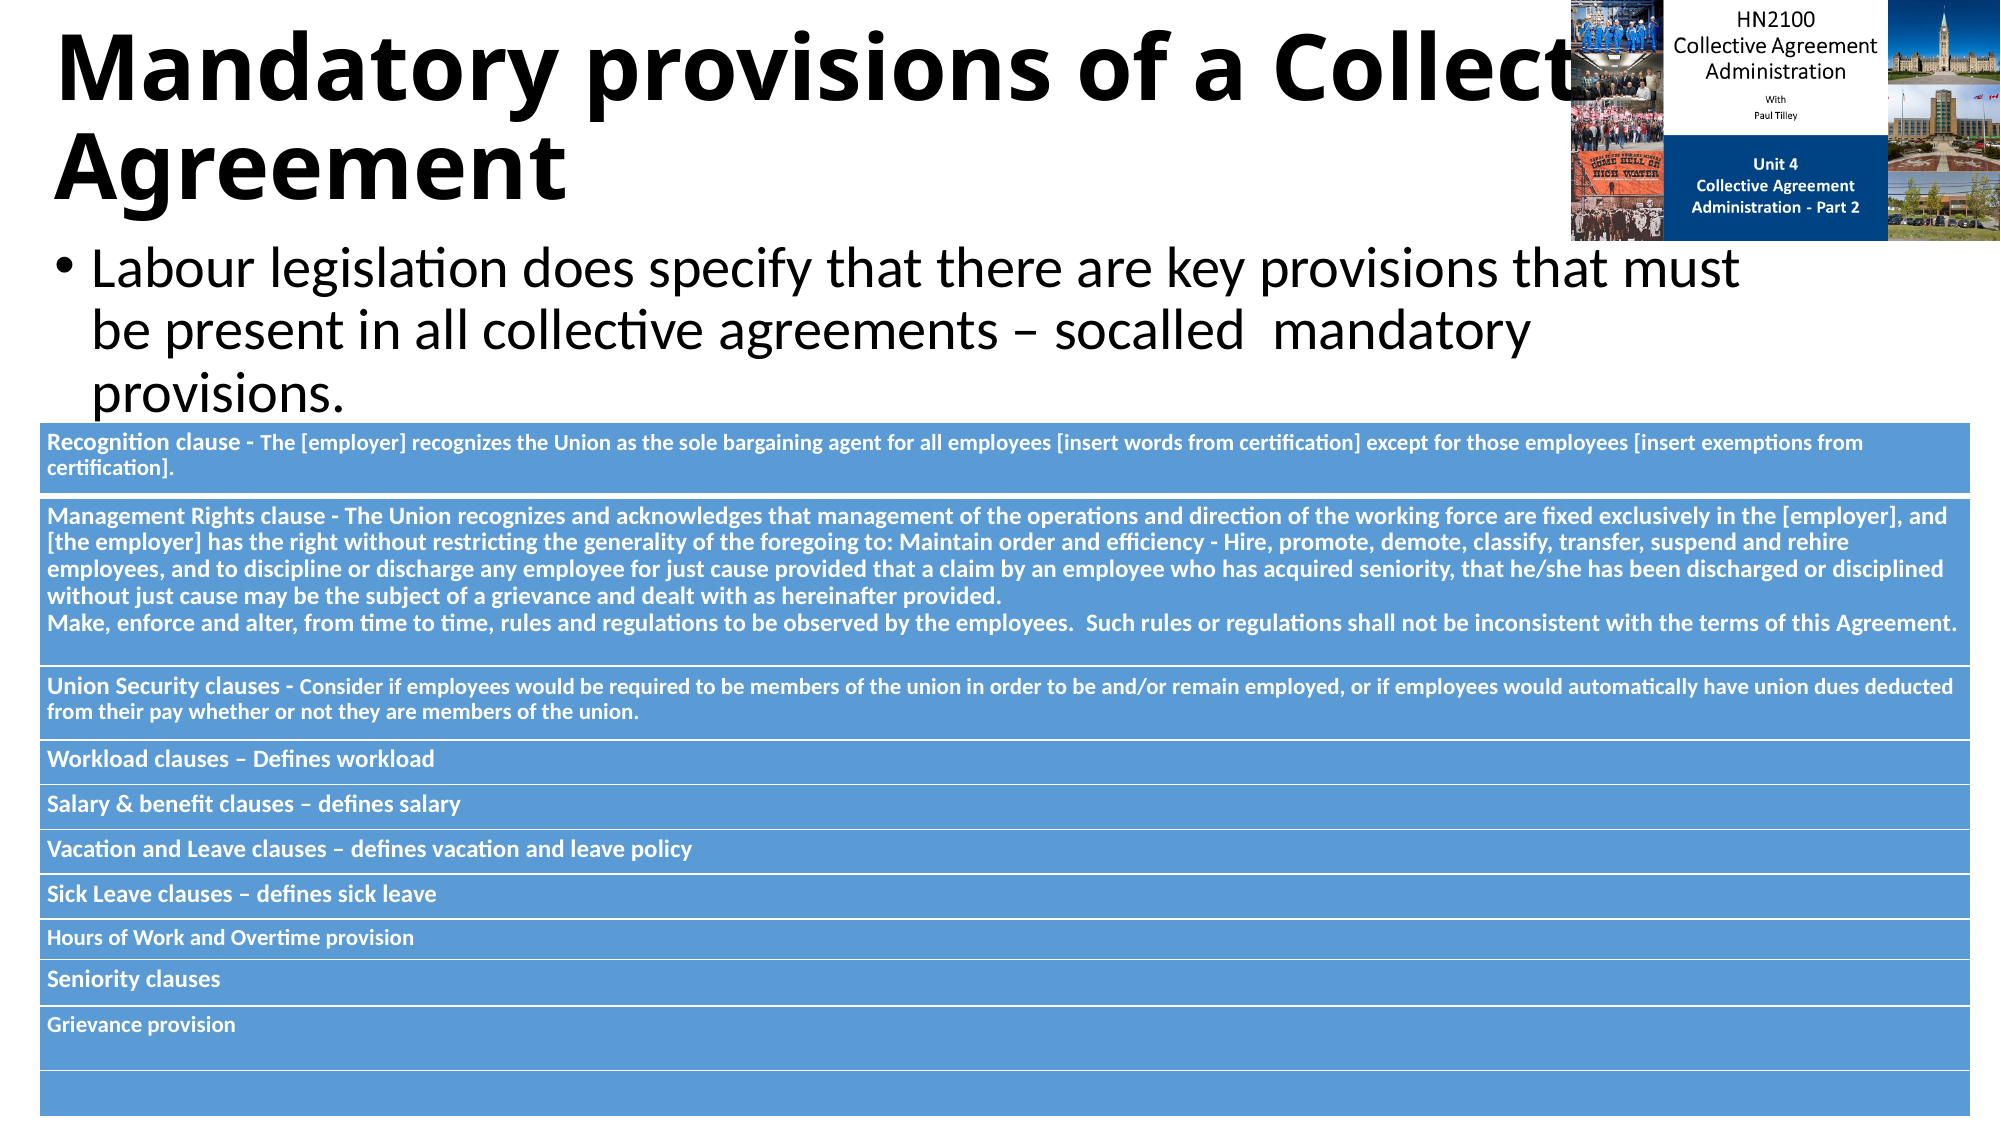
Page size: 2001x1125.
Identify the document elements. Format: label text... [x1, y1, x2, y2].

table_cell Salary & benefit clauses – defines salary [40, 785, 1970, 829]
table_cell Sick Leave clauses – defines sick leave [40, 875, 1970, 918]
table_cell [40, 1071, 1970, 1116]
table_header Recognition clause - The [employer] recognizes the Union as the sole bargaining agent for all employees [insert words from certification] except for those employees [insert exemptions from certification]. [40, 423, 1970, 493]
table_cell Union Security clauses - Consider if employees would be required to be members of the union in order to be and/or remain employed, or if employees would automatically have union dues deducted from their pay whether or not they are members of the union. [40, 667, 1970, 739]
table_cell Grievance provision [40, 1007, 1970, 1070]
picture [1571, 0, 2000, 241]
table_cell Seniority clauses [40, 960, 1970, 1005]
table_cell Workload clauses – Defines workload [40, 741, 1970, 784]
table_cell Management Rights clause - The Union recognizes and acknowledges that management of the operations and direction of the working force are fixed exclusively in the [employer], and [the employer] has the right without restricting the generality of the foregoing to: Maintain order and efficiency - Hire, promote, demote, classify, transfer, suspend and rehire employees, and to discipline or discharge any employee for just cause provided that a claim by an employee who has acquired seniority, that he/she has been discharged or disciplined without just cause may be the subject of a grievance and dealt with as hereinafter provided. Make, enforce and alter, from time to time, rules and regulations to be observed by the employees. Such rules or regulations shall not be inconsistent with the terms of this Agreement. [40, 499, 1970, 665]
list Labour legislation does specify that there are key provisions that must be present in all collective agreements – socalled mandatory provisions. [39, 229, 1765, 422]
table_cell Vacation and Leave clauses – defines vacation and leave policy [40, 830, 1970, 873]
table_cell Hours of Work and Overtime provision [40, 920, 1970, 959]
title Mandatory provisions of a Collective Agreement [39, 11, 1571, 229]
